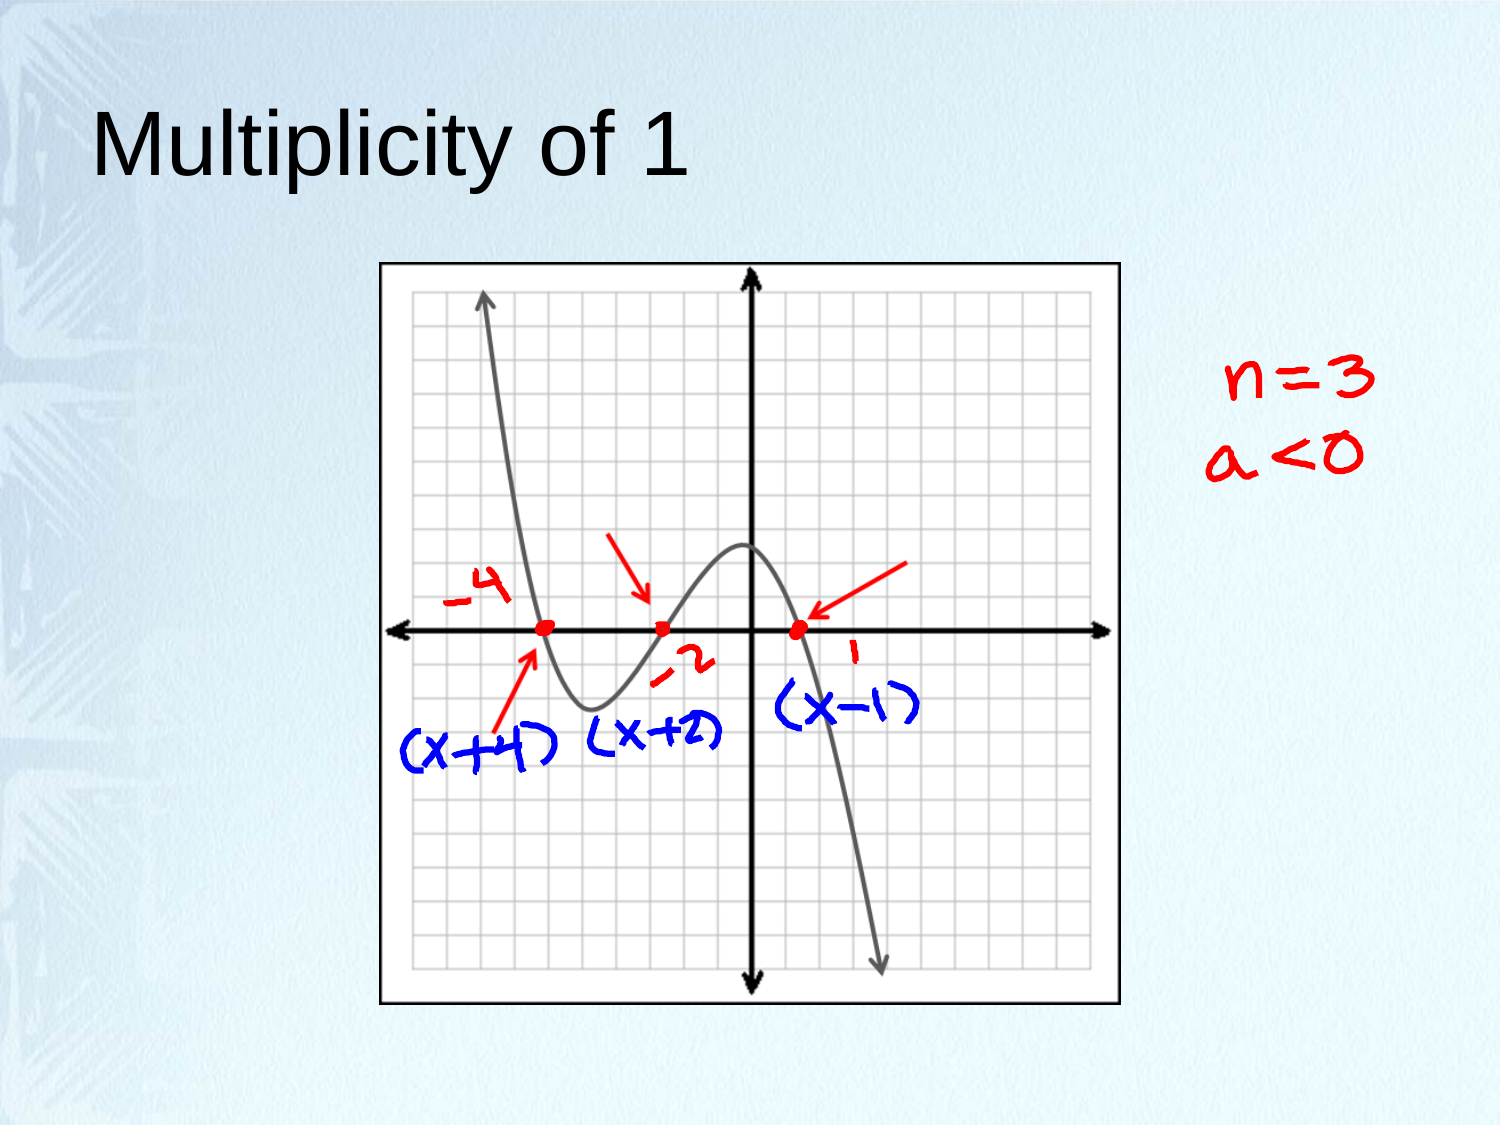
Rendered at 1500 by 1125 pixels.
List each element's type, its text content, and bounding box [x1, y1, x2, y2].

text_box [1207, 447, 1258, 480]
text_box [1273, 440, 1316, 468]
text_box [1330, 356, 1373, 396]
picture [0, 0, 1500, 1125]
title Multiplicity of 1 [74, 44, 1426, 233]
text_box [1227, 363, 1260, 399]
text_box [1284, 383, 1320, 388]
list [379, 262, 1121, 1006]
text_box [1323, 432, 1362, 472]
